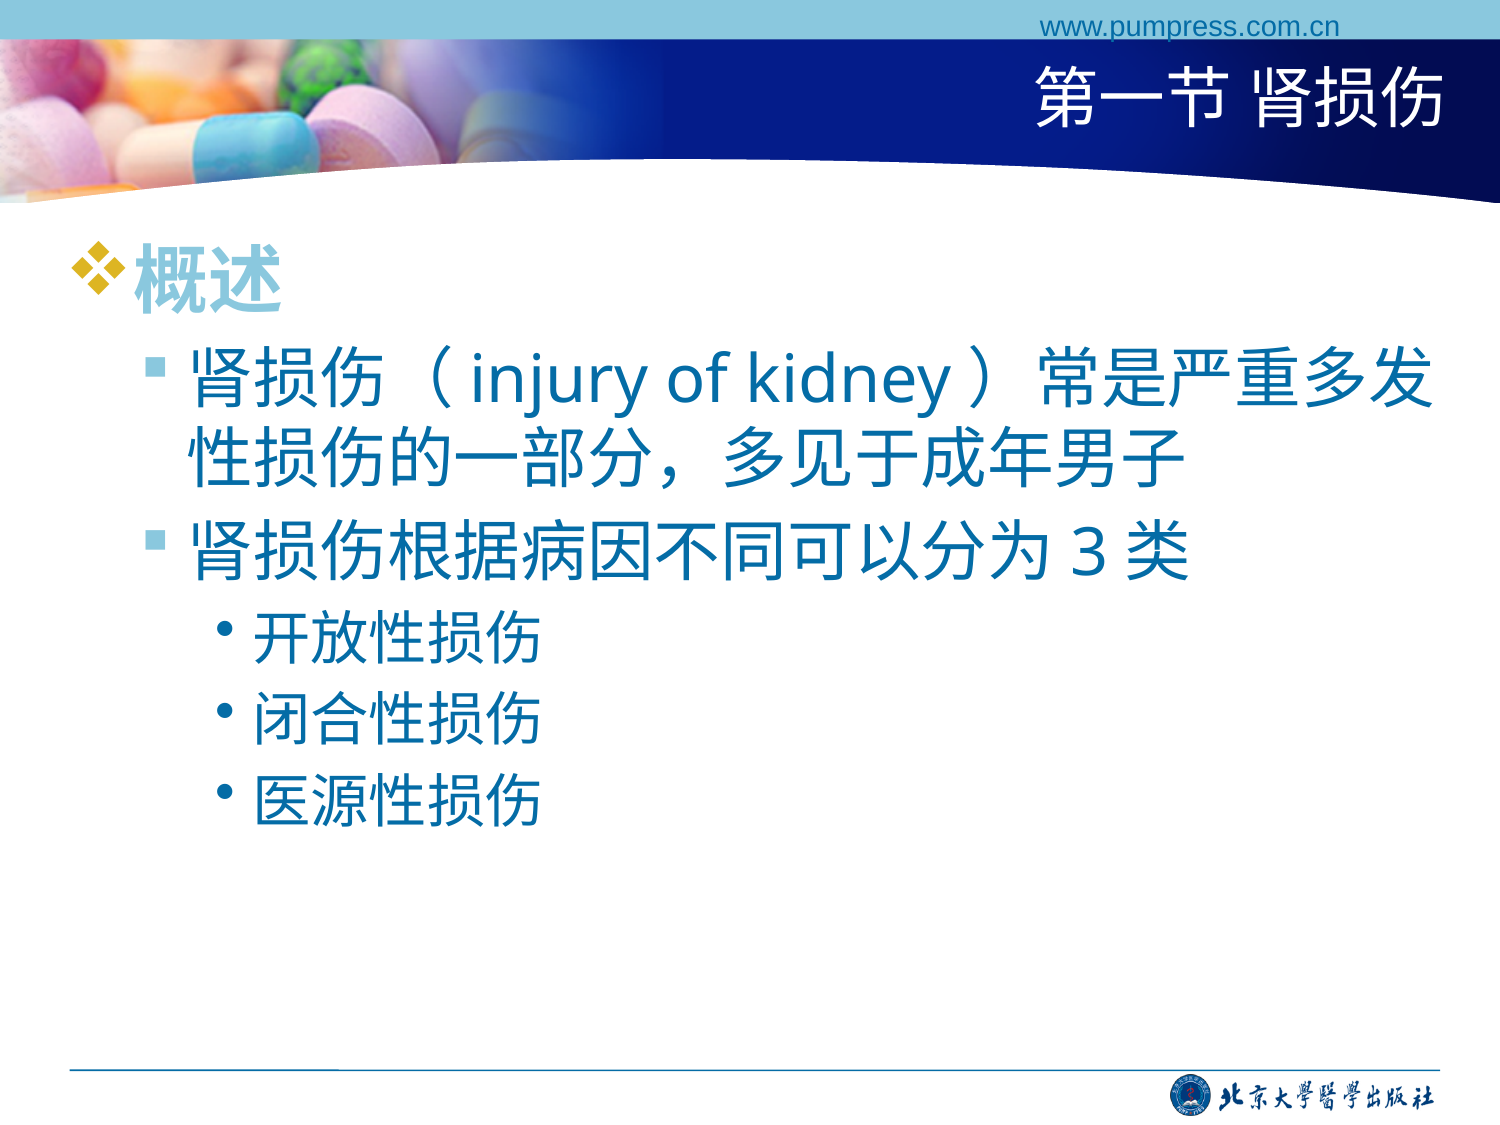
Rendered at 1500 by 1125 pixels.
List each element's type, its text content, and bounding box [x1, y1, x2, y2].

slide_number www.pumpress.com.cn [1025, 0, 1463, 38]
picture [1170, 1074, 1436, 1118]
list 概述 肾损伤（injury of kidney）常是严重多发性损伤的一部分，多见于成年男子 肾损伤根据病因不同可以分为3类 开放性损伤 闭合性损伤 医源性损伤 [49, 224, 1463, 1026]
picture [0, 40, 1500, 203]
title 第一节 肾损伤 [137, 49, 1463, 143]
